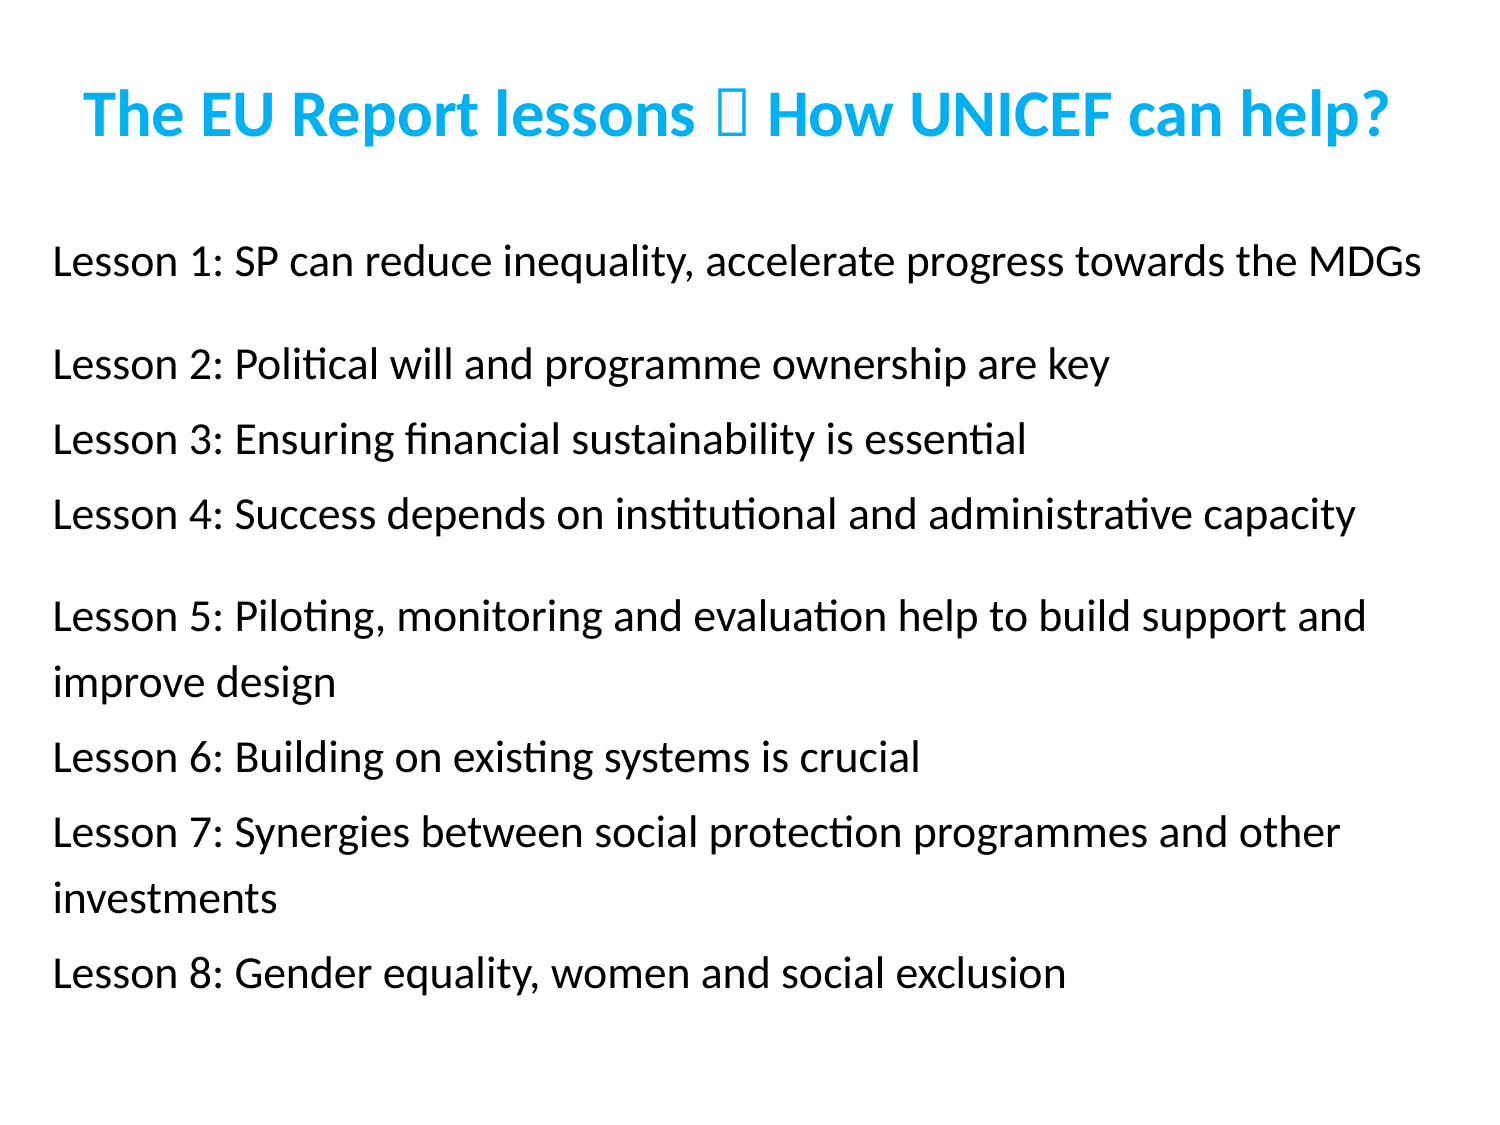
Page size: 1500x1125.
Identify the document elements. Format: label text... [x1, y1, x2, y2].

list Lesson 1: SP can reduce inequality, accelerate progress towards the MDGs Lesson 2: Political will and programme ownership are key Lesson 3: Ensuring financial sustainability is essential Lesson 4: Success depends on institutional and administrative capacity Lesson 5: Piloting, monitoring and evaluation help to build support and improve design Lesson 6: Building on existing systems is crucial Lesson 7: Synergies between social protection programmes and other investments Lesson 8: Gender equality, women and social exclusion [37, 212, 1500, 1026]
title The EU Report lessons  How UNICEF can help? [49, 44, 1426, 176]
